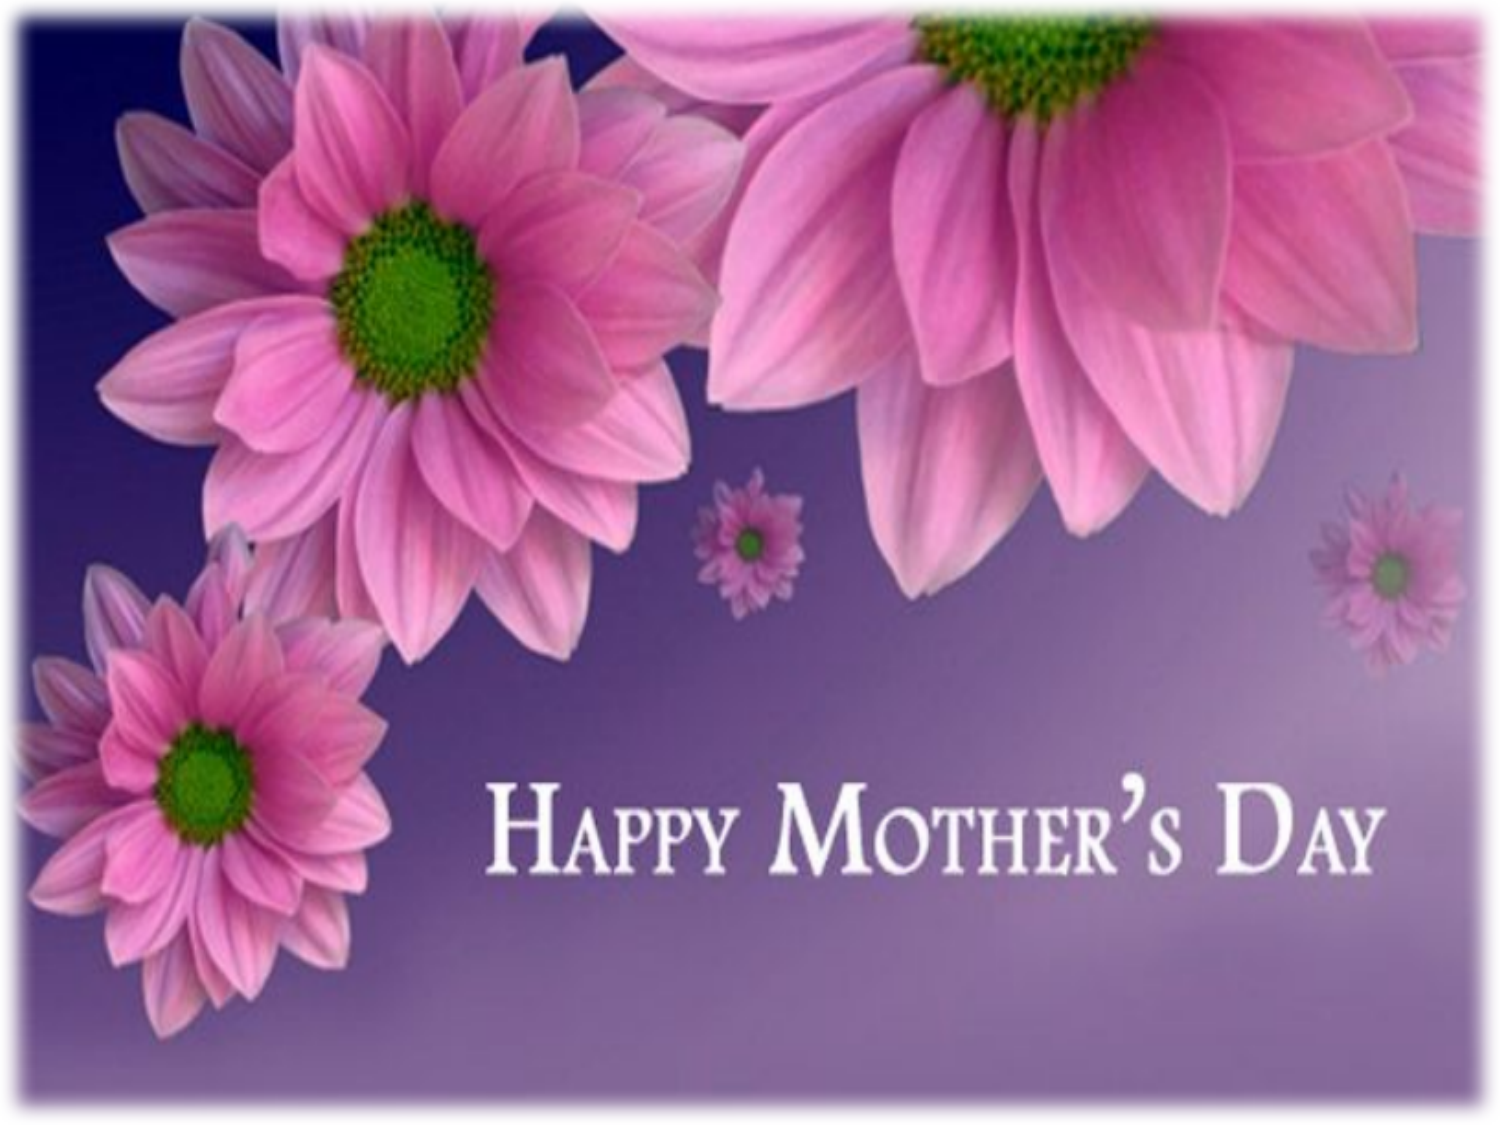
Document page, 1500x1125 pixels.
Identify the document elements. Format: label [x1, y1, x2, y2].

list [0, 0, 1500, 1125]
